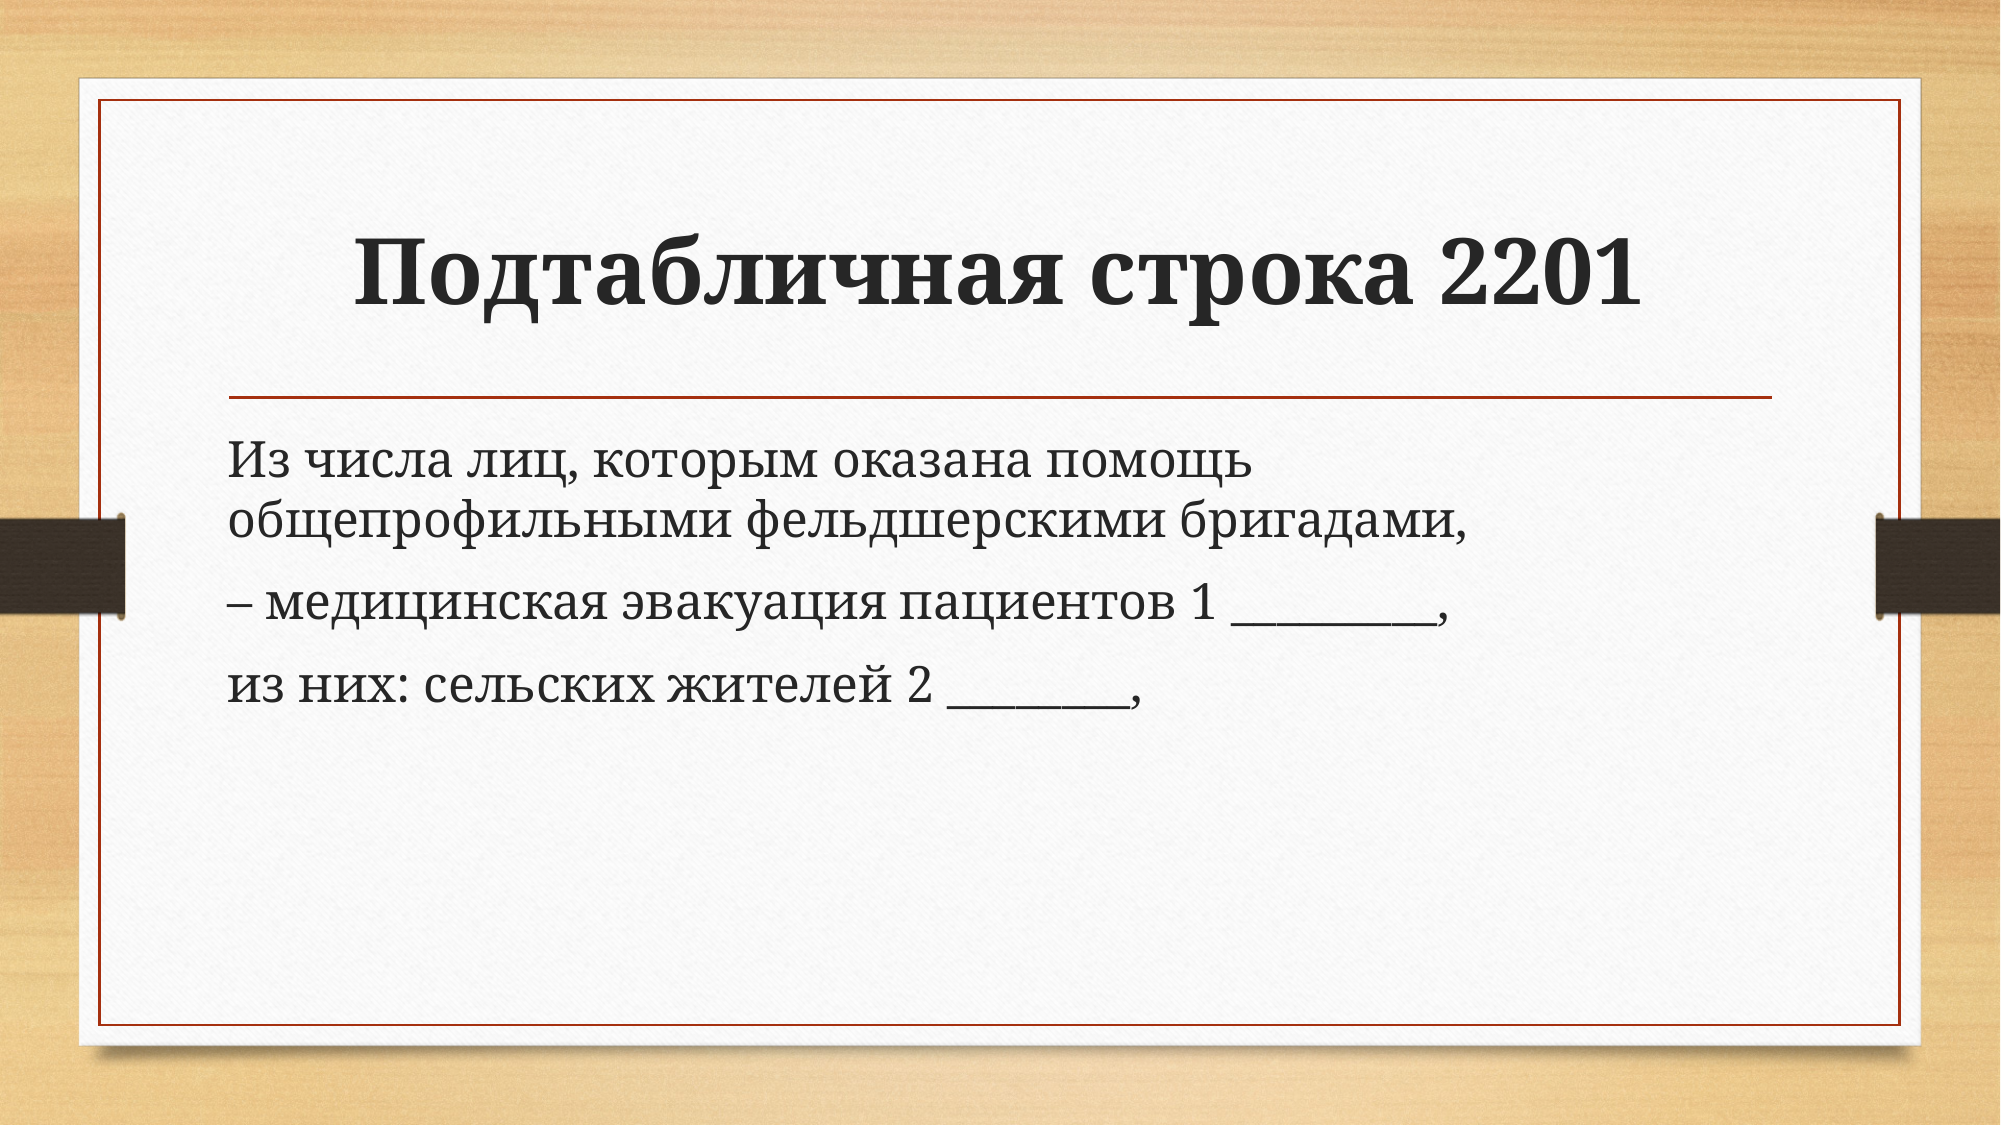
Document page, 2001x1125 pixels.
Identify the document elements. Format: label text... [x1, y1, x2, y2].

title Подтабличная строка 2201 [212, 161, 1788, 375]
picture [0, 0, 2001, 1125]
list Из числа лиц, которым оказана помощь общепрофильными фельдшерскими бригадами, – медицинская эвакуация пациентов 1 _________, из них: сельских жителей 2 ________, [212, 419, 1788, 964]
